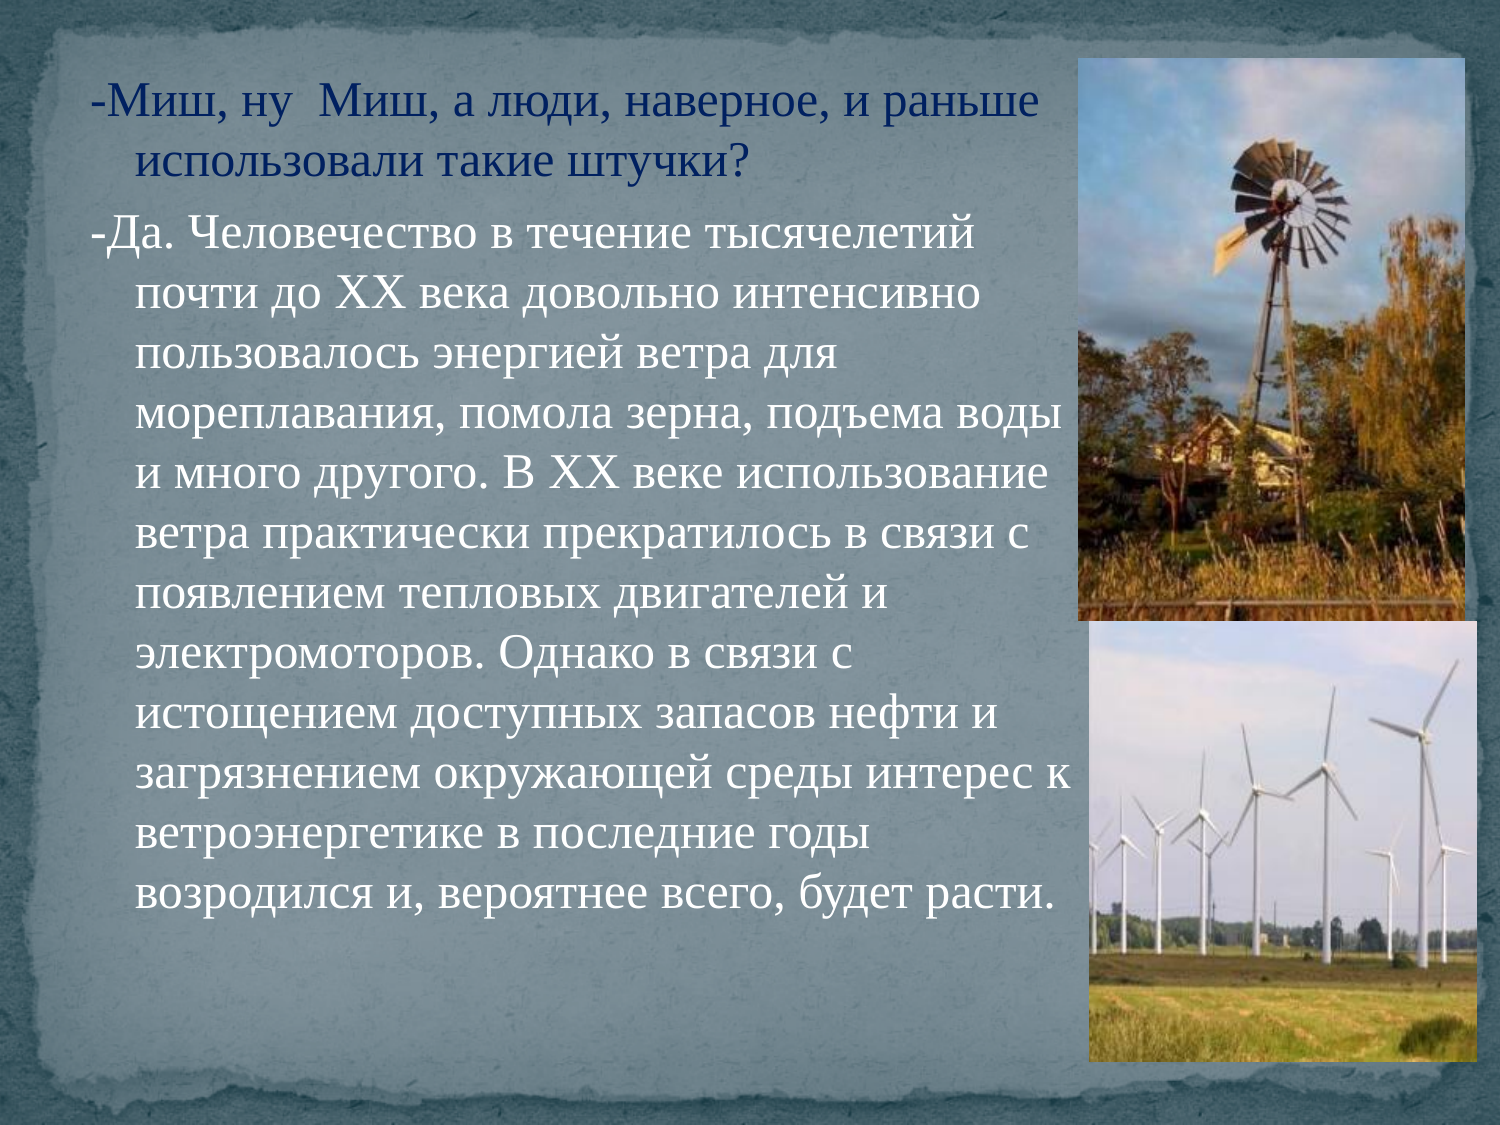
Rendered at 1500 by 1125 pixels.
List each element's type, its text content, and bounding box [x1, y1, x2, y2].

list -Миш, ну Миш, а люди, наверное, и раньше использовали такие штучки? -Да. Человечество в течение тысячелетий почти до XX века довольно интенсивно пользовалось энергией ветра для мореплавания, помола зерна, подъема воды и много другого. В XX веке использование ветра практически прекратилось в связи с появлением тепловых двигателей и электромоторов. Однако в связи с истощением доступных запасов нефти и загрязнением окружающей среды интерес к ветроэнергетике в последние годы возродился и, вероятнее всего, будет расти. [74, 58, 1079, 1001]
picture [1078, 58, 1477, 1062]
